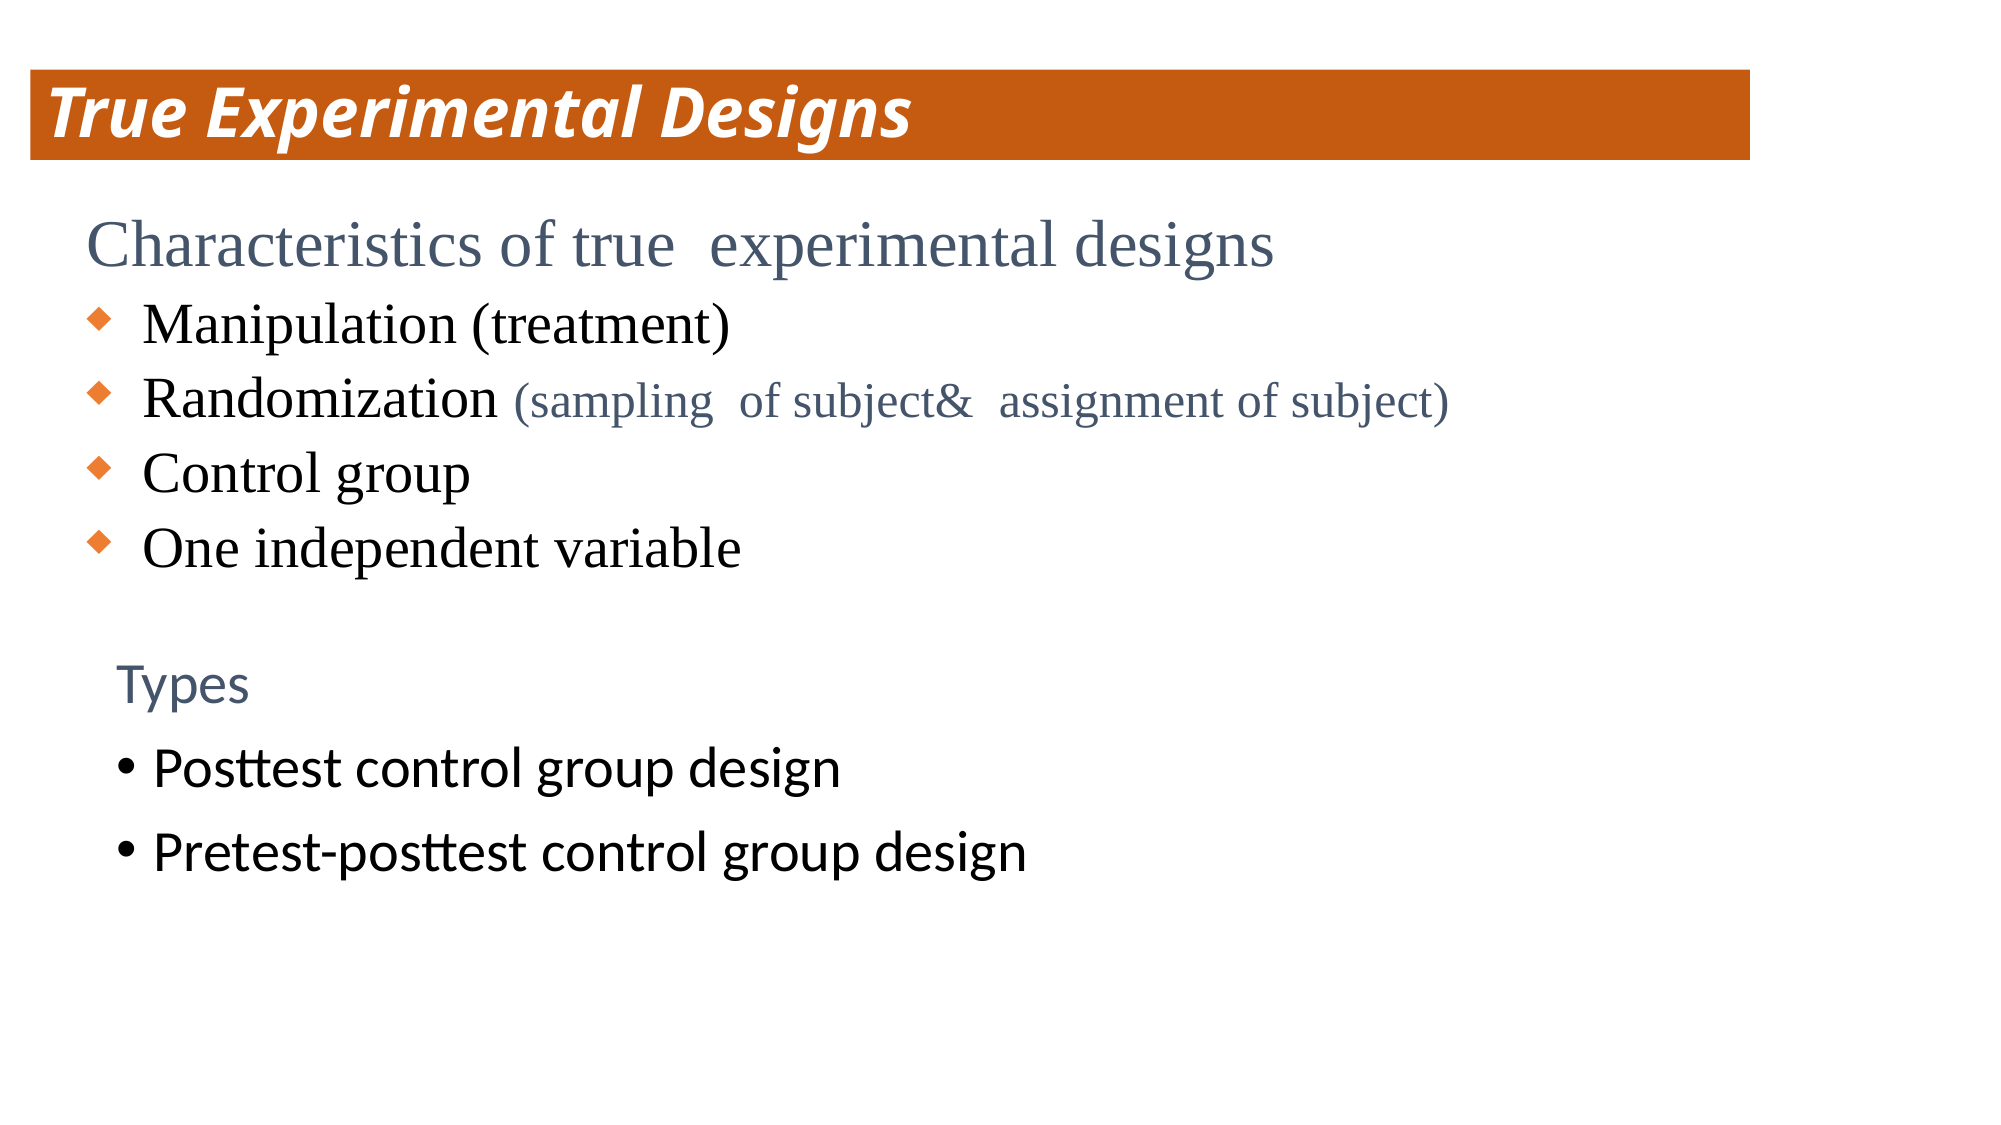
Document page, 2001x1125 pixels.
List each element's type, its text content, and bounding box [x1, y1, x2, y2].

text_box Characteristics of true experimental designs Manipulation (treatment) Randomization (sampling of subject& assignment of subject) Control group One independent variable [71, 201, 1602, 746]
list Types Posttest control group design Pretest-posttest control group design [101, 645, 1572, 898]
title True Experimental Designs [30, 69, 1750, 160]
